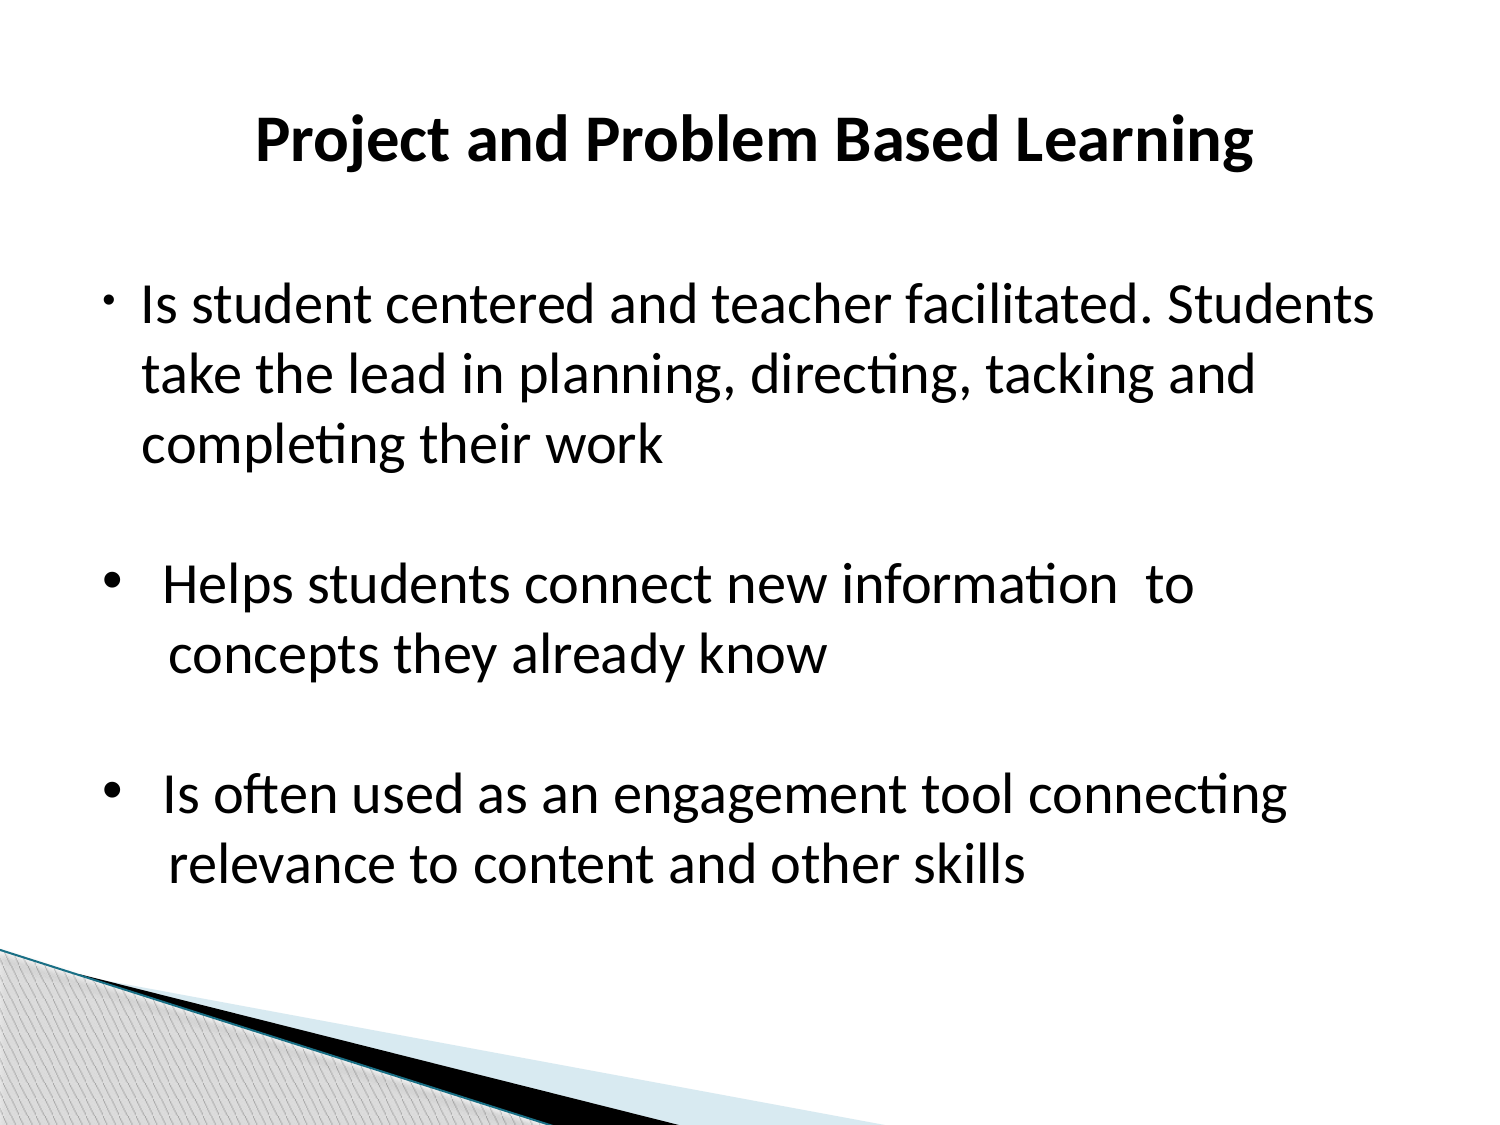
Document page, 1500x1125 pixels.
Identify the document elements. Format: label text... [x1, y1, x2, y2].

text_box Project and Problem Based Learning Is student centered and teacher facilitated. Students take the lead in planning, directing, tacking and completing their work Helps students connect new information to concepts they already know Is often used as an engagement tool connecting relevance to content and other skills [87, 87, 1438, 1038]
